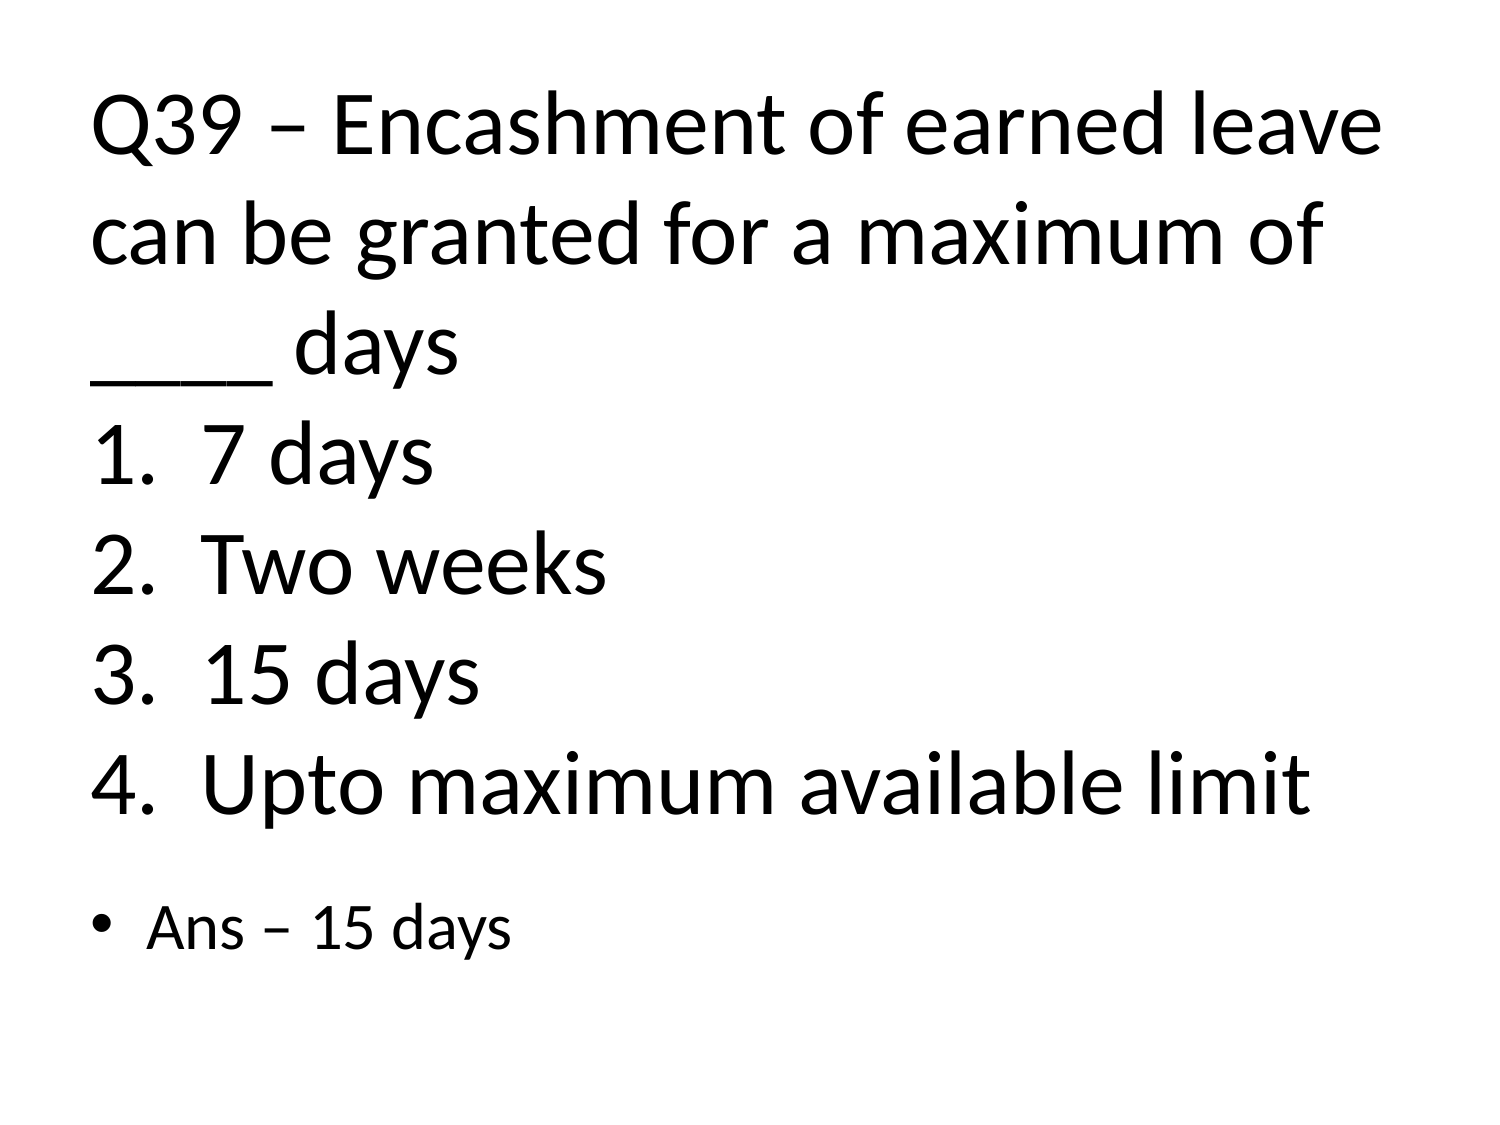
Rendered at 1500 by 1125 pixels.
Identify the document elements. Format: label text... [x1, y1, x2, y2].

title Q39 – Encashment of earned leave can be granted for a maximum of ____ days 1. 7 days 2. Two weeks 3. 15 days 4. Upto maximum available limit [75, 45, 1425, 850]
list Ans – 15 days [75, 875, 1425, 1005]
